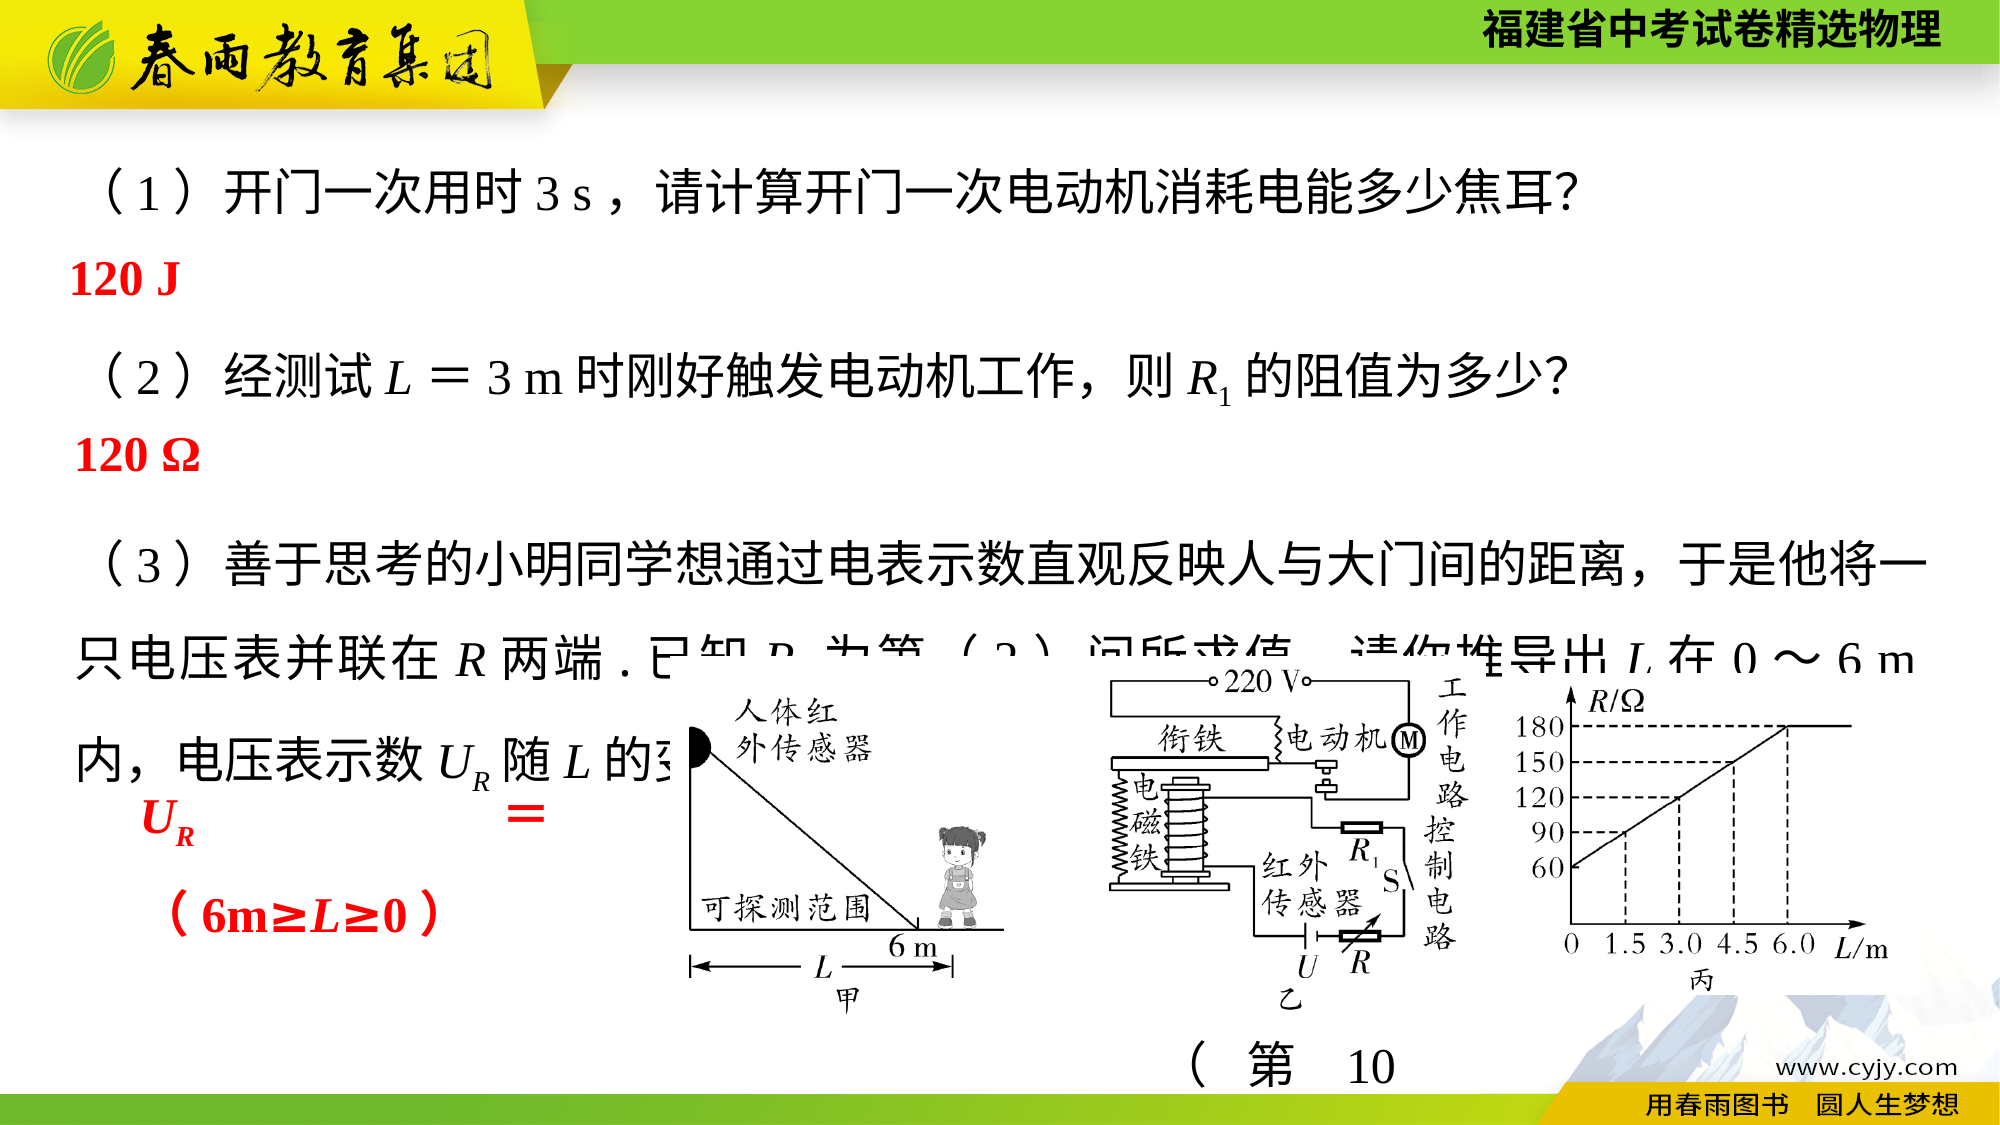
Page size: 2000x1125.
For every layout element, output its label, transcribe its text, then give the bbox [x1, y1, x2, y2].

text_box 120 J [53, 208, 196, 313]
text_box （第10题） [1143, 1038, 1423, 1102]
text_box 120 Ω [58, 383, 217, 489]
list （1）开门一次用时3 s，请计算开门一次电动机消耗电能多少焦耳？ （2）经测试L＝3 m时刚好触发电动机工作，则R1的阻值为多少？ （3）善于思考的小明同学想通过电表示数直观反映人与大门间的距离，于是他将一只电压表并联在R两端.已知R1为第（2）问所求值，请你推导出L在0～6 m内，电压表示数UR随L的变化关系式. [59, 122, 1944, 774]
picture [0, 0, 2000, 1125]
